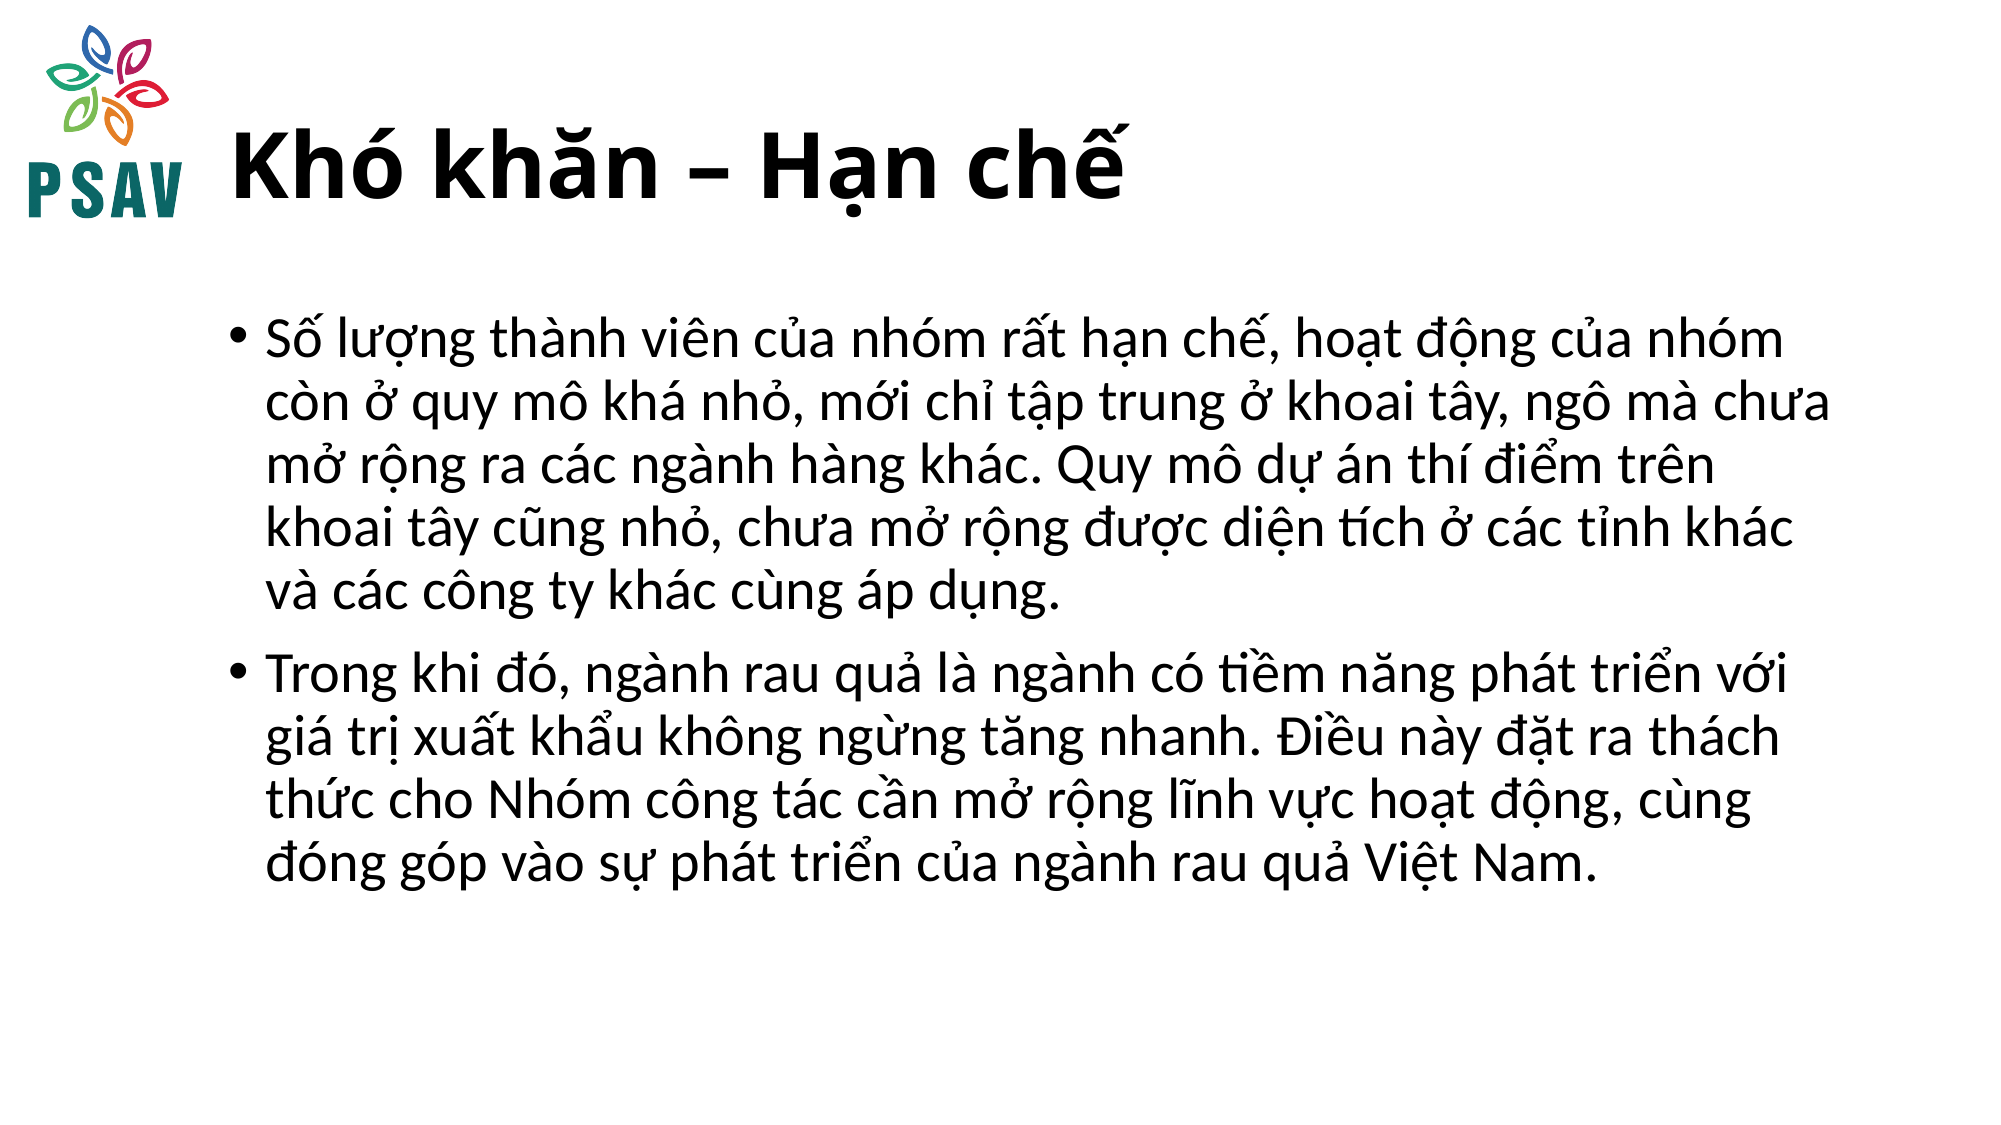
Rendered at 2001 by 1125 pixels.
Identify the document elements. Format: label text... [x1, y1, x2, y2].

title Khó khăn – Hạn chế [213, 59, 1863, 278]
picture [26, 25, 189, 236]
list Số lượng thành viên của nhóm rất hạn chế, hoạt động của nhóm còn ở quy mô khá nhỏ, mới chỉ tập trung ở khoai tây, ngô mà chưa mở rộng ra các ngành hàng khác. Quy mô dự án thí điểm trên khoai tây cũng nhỏ, chưa mở rộng được diện tích ở các tỉnh khác và các công ty khác cùng áp dụng. Trong khi đó, ngành rau quả là ngành có tiềm năng phát triển với giá trị xuất khẩu không ngừng tăng nhanh. Điều này đặt ra thách thức cho Nhóm công tác cần mở rộng lĩnh vực hoạt động, cùng đóng góp vào sự phát triển của ngành rau quả Việt Nam. [213, 299, 1863, 1014]
